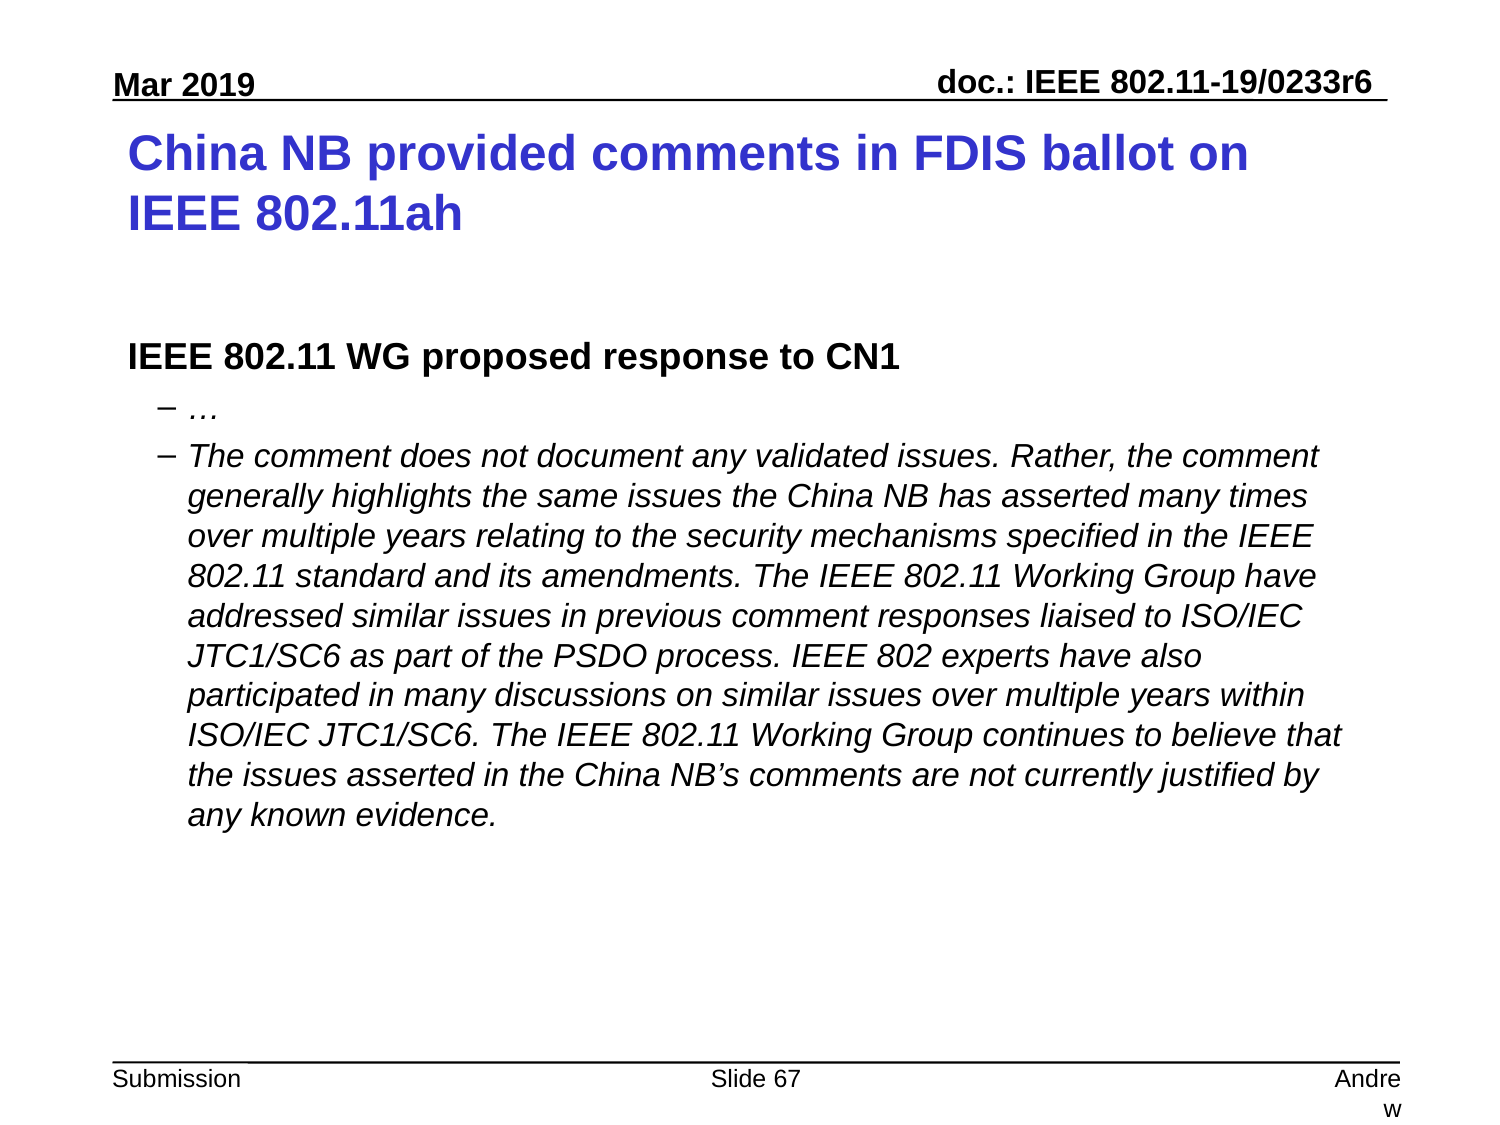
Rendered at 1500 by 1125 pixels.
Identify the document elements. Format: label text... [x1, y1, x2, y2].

footer Andrew Myles, Cisco [1320, 1061, 1402, 1093]
title China NB provided comments in FDIS ballot on IEEE 802.11ah [112, 112, 1388, 288]
slide_number Slide 67 [709, 1061, 803, 1093]
list IEEE 802.11 WG proposed response to CN1 … The comment does not document any validated issues. Rather, the comment generally highlights the same issues the China NB has asserted many times over multiple years relating to the security mechanisms specified in the IEEE 802.11 standard and its amendments. The IEEE 802.11 Working Group have addressed similar issues in previous comment responses liaised to ISO/IEC JTC1/SC6 as part of the PSDO process. IEEE 802 experts have also participated in many discussions on similar issues over multiple years within ISO/IEC JTC1/SC6. The IEEE 802.11 Working Group continues to believe that the issues asserted in the China NB’s comments are not currently justified by any known evidence. [112, 324, 1388, 1000]
